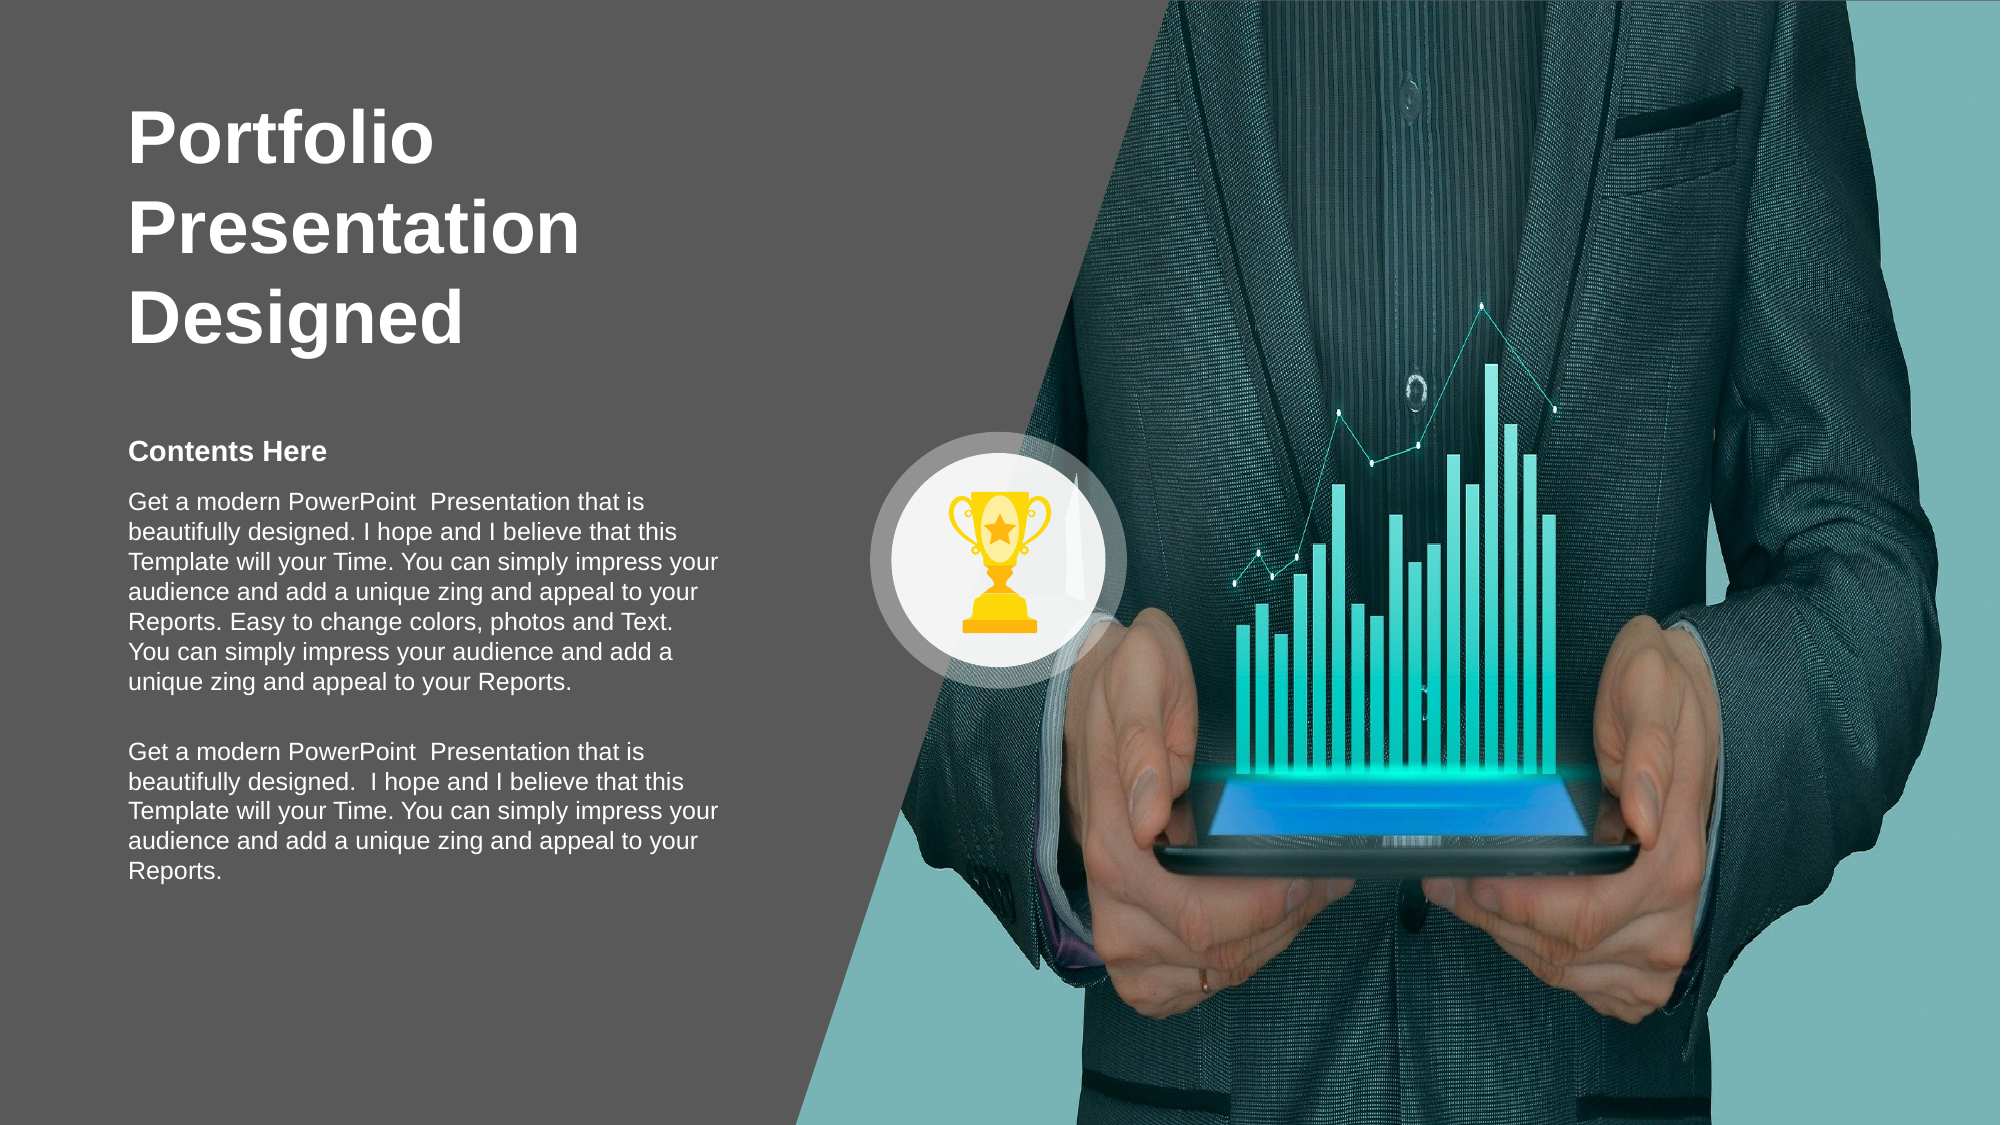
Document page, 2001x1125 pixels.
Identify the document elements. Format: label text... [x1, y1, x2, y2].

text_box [113, 423, 736, 892]
picture [795, 0, 2000, 1125]
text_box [870, 431, 1127, 689]
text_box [948, 491, 1052, 634]
text_box Portfolio Presentation Designed [113, 80, 657, 366]
